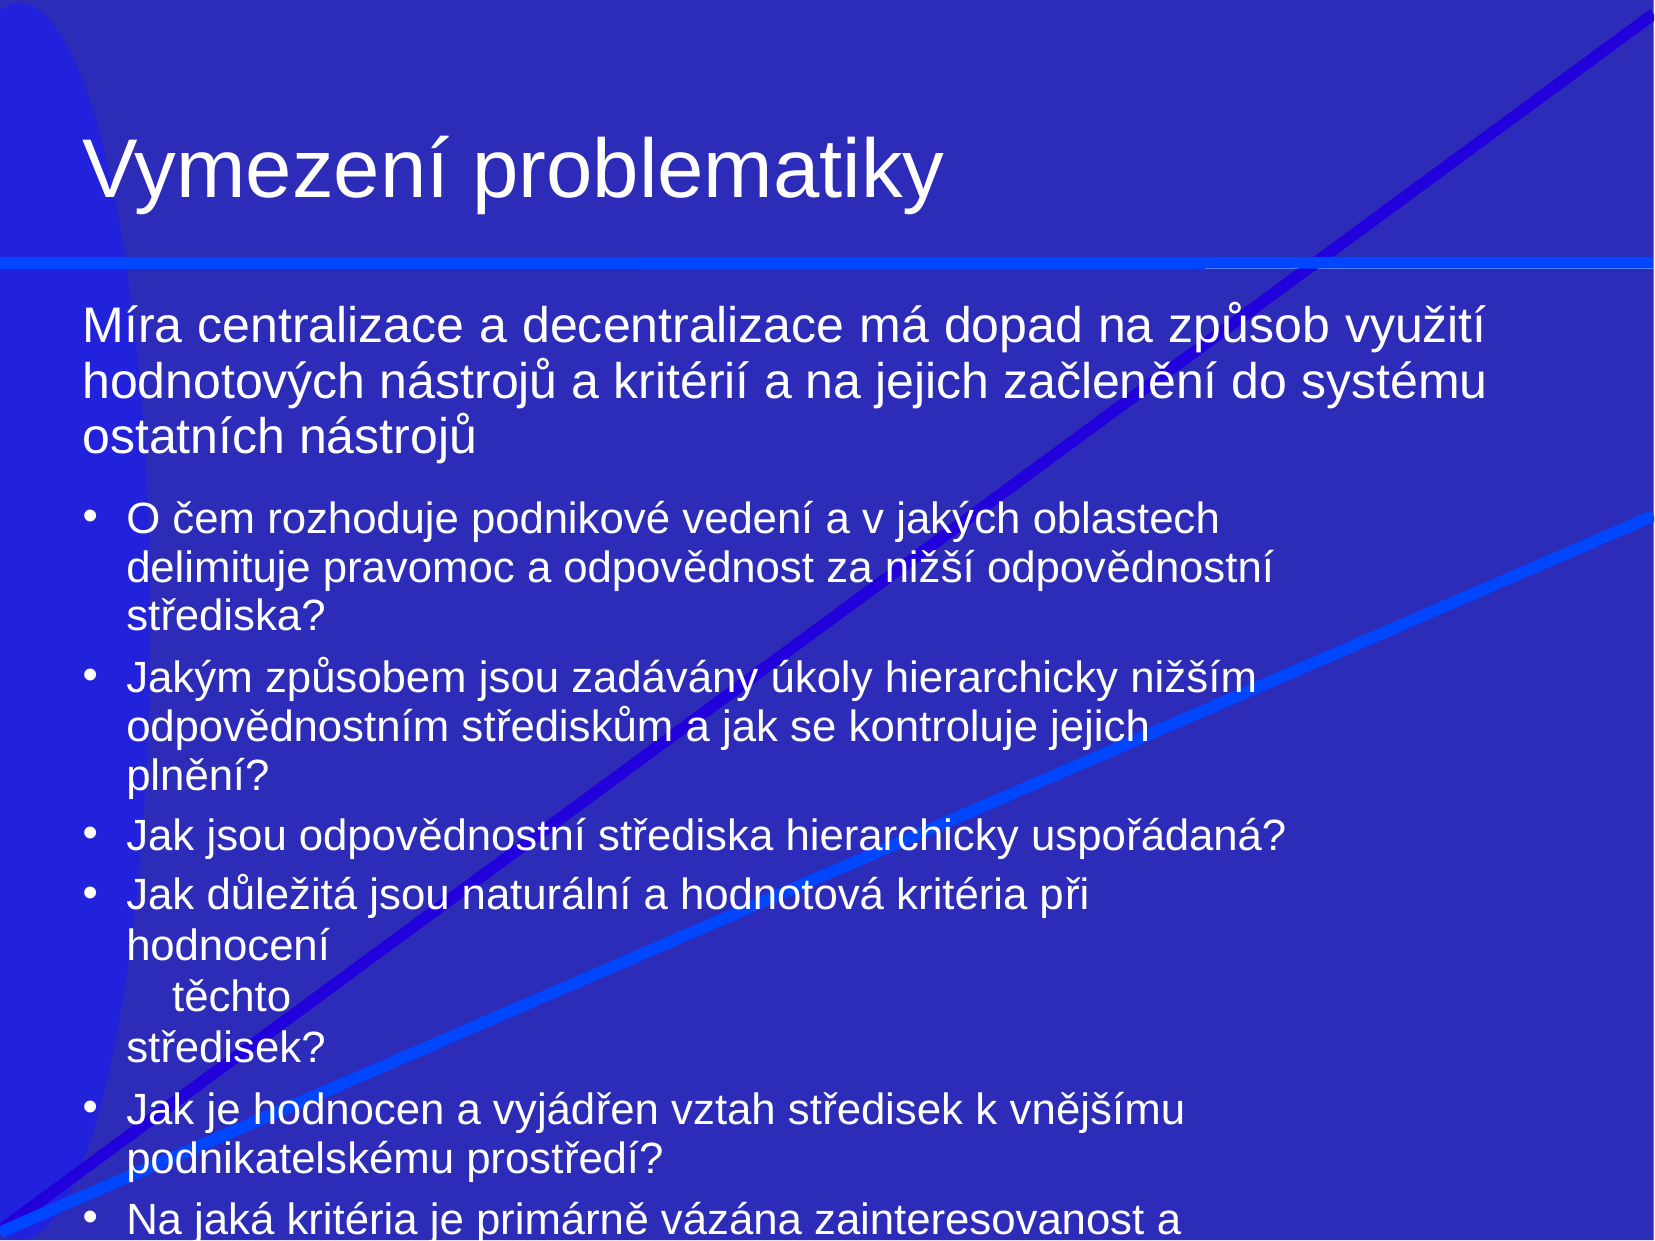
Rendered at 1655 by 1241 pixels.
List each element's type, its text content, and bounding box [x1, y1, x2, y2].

text_box Míra centralizace a decentralizace má dopad na způsob využití hodnotových nástrojů a kritérií a na jejich začlenění do systému ostatních nástrojů O čem rozhoduje podnikové vedení a v jakých oblastech delimituje pravomoc a odpovědnost za nižší odpovědnostní střediska? Jakým způsobem jsou zadávány úkoly hierarchicky nižším odpovědnostním střediskům a jak se kontroluje jejich plnění? Jak jsou odpovědnostní střediska hierarchicky uspořádaná? Jak důležitá jsou naturální a hodnotová kritéria při hodnocení těchto středisek? Jak je hodnocen a vyjádřen vztah středisek k vnějšímu podnikatelskému prostředí? Na jaká kritéria je primárně vázána zainteresovanost a motivace středisek? [80, 296, 1525, 1241]
title Vymezení problematiky [80, 67, 1574, 321]
